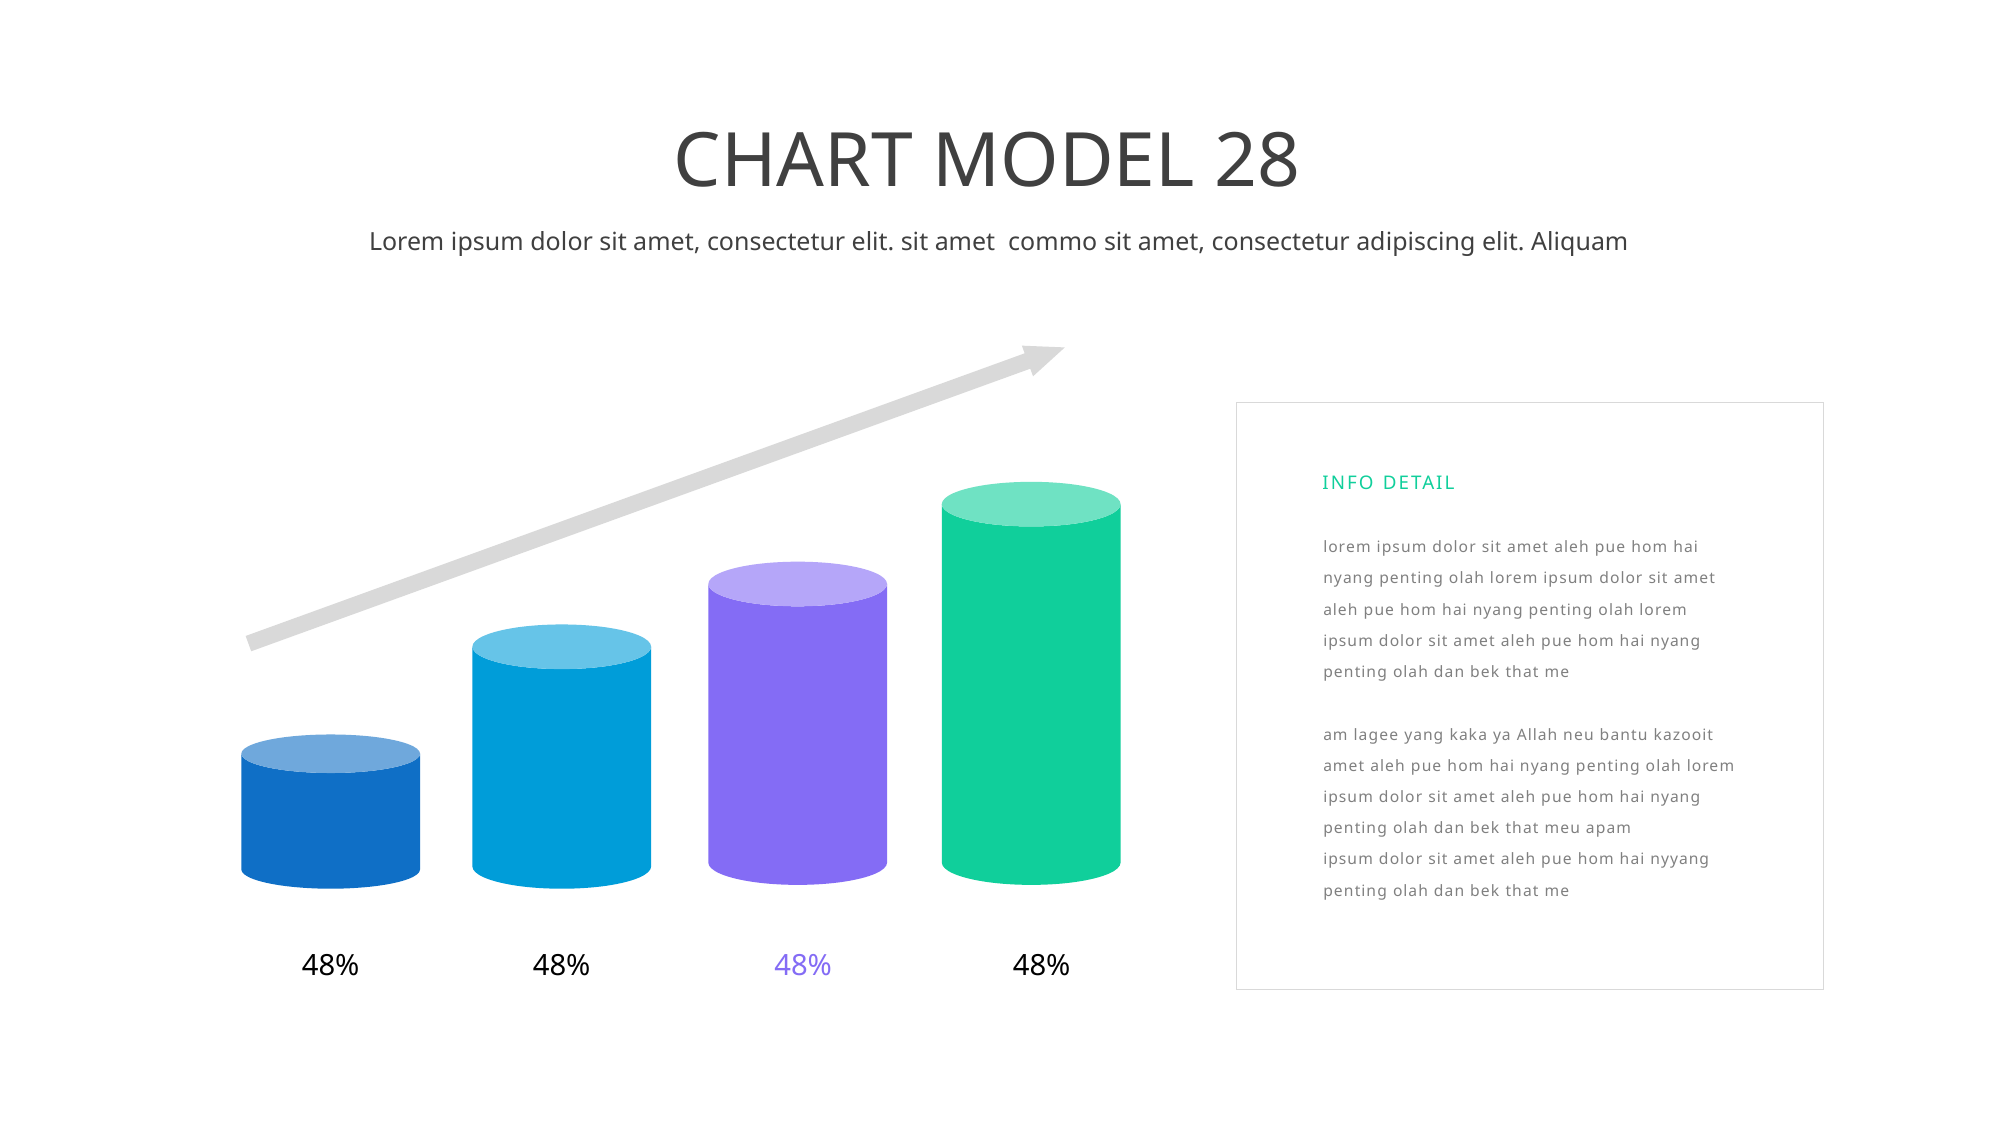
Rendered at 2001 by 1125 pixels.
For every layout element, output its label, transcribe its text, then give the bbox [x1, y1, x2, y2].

text_box [244, 344, 1068, 653]
text_box Lorem ipsum dolor sit amet, consectetur elit. sit amet commo sit amet, consectetur adipiscing elit. Aliquam [341, 202, 1659, 263]
text_box CHART MODEL 28 [506, 66, 1469, 202]
text_box 48% [753, 939, 853, 989]
text_box [240, 733, 422, 890]
text_box [1236, 402, 1824, 990]
text_box 48% [992, 939, 1092, 989]
text_box [471, 623, 653, 890]
text_box 48% [512, 939, 612, 989]
text_box [940, 480, 1122, 886]
text_box [707, 560, 889, 886]
text_box 48% [281, 939, 381, 989]
